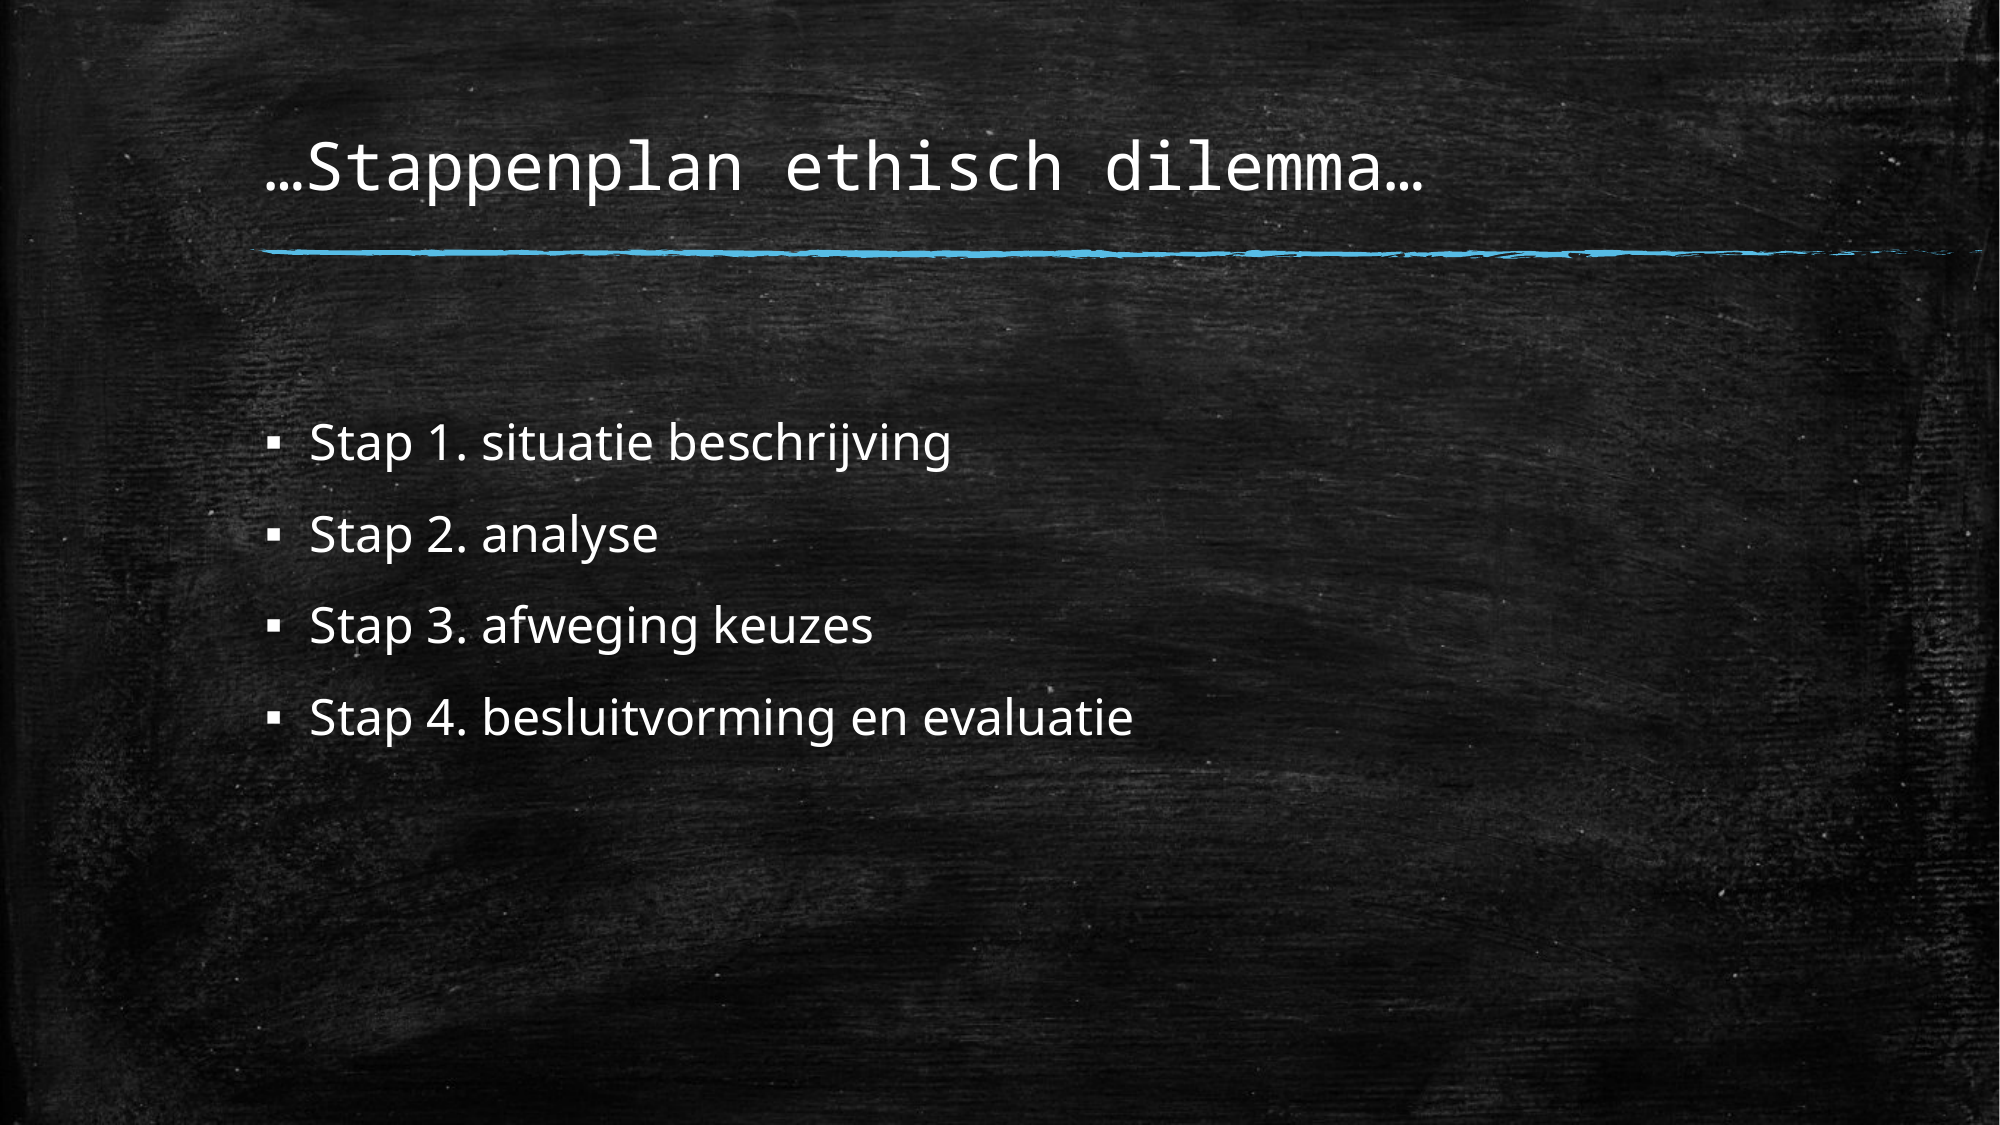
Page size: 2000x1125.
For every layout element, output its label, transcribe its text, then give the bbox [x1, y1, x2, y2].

title …Stappenplan ethisch dilemma… [249, 45, 1750, 213]
list Stap 1. situatie beschrijving Stap 2. analyse Stap 3. afweging keuzes Stap 4. besluitvorming en evaluatie [249, 312, 1750, 1013]
